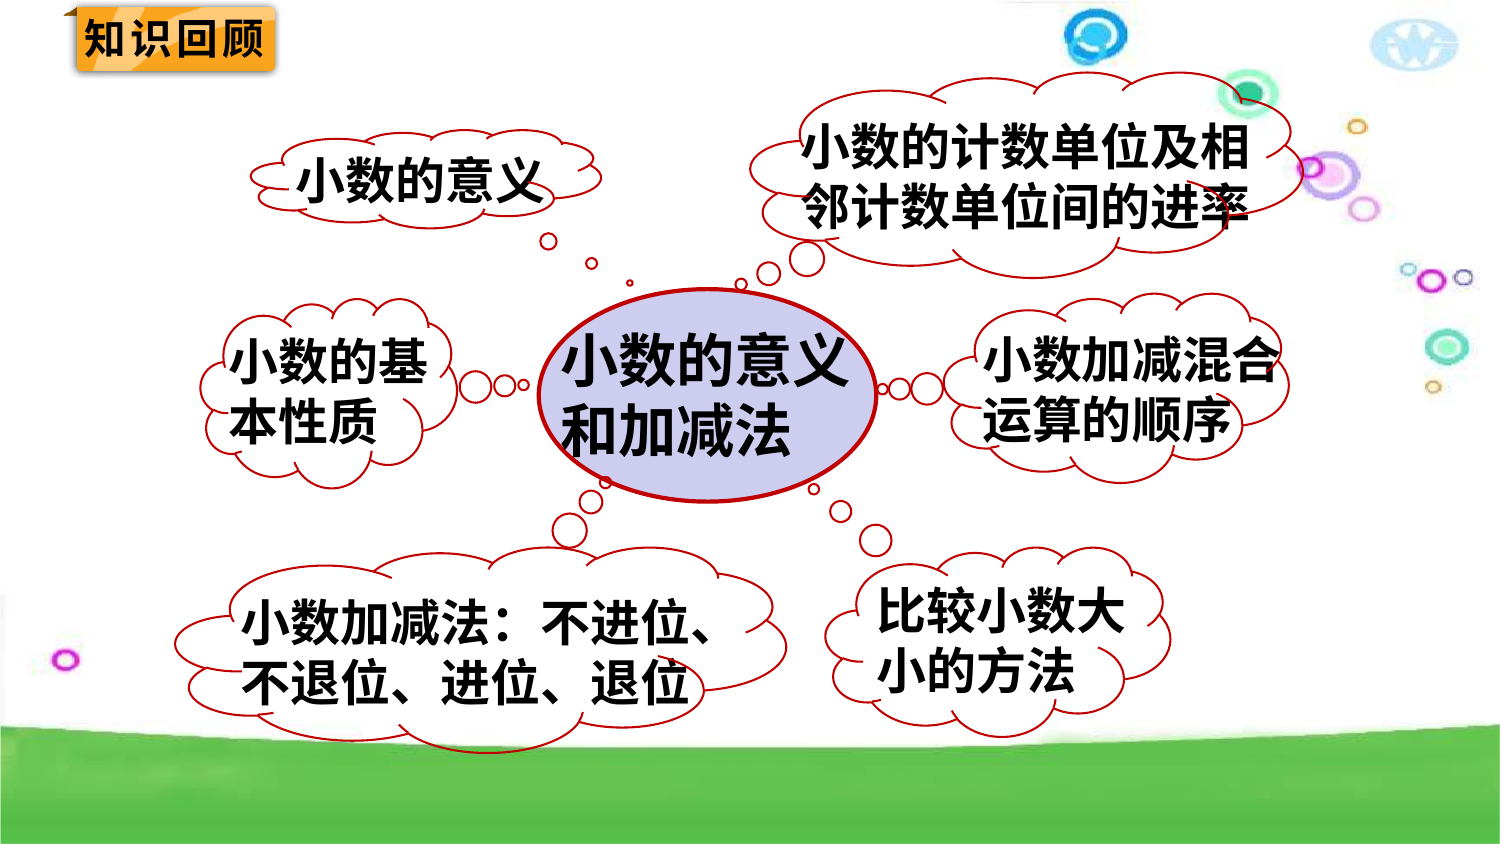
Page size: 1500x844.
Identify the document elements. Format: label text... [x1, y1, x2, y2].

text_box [750, 71, 1303, 278]
text_box [595, 289, 820, 316]
text_box [538, 366, 545, 424]
text_box [590, 472, 825, 502]
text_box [825, 546, 1171, 737]
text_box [250, 129, 601, 228]
text_box 小数的意义和加减法 [545, 316, 877, 472]
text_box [944, 293, 1304, 483]
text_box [200, 298, 464, 488]
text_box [175, 546, 786, 753]
picture [0, 0, 1500, 844]
